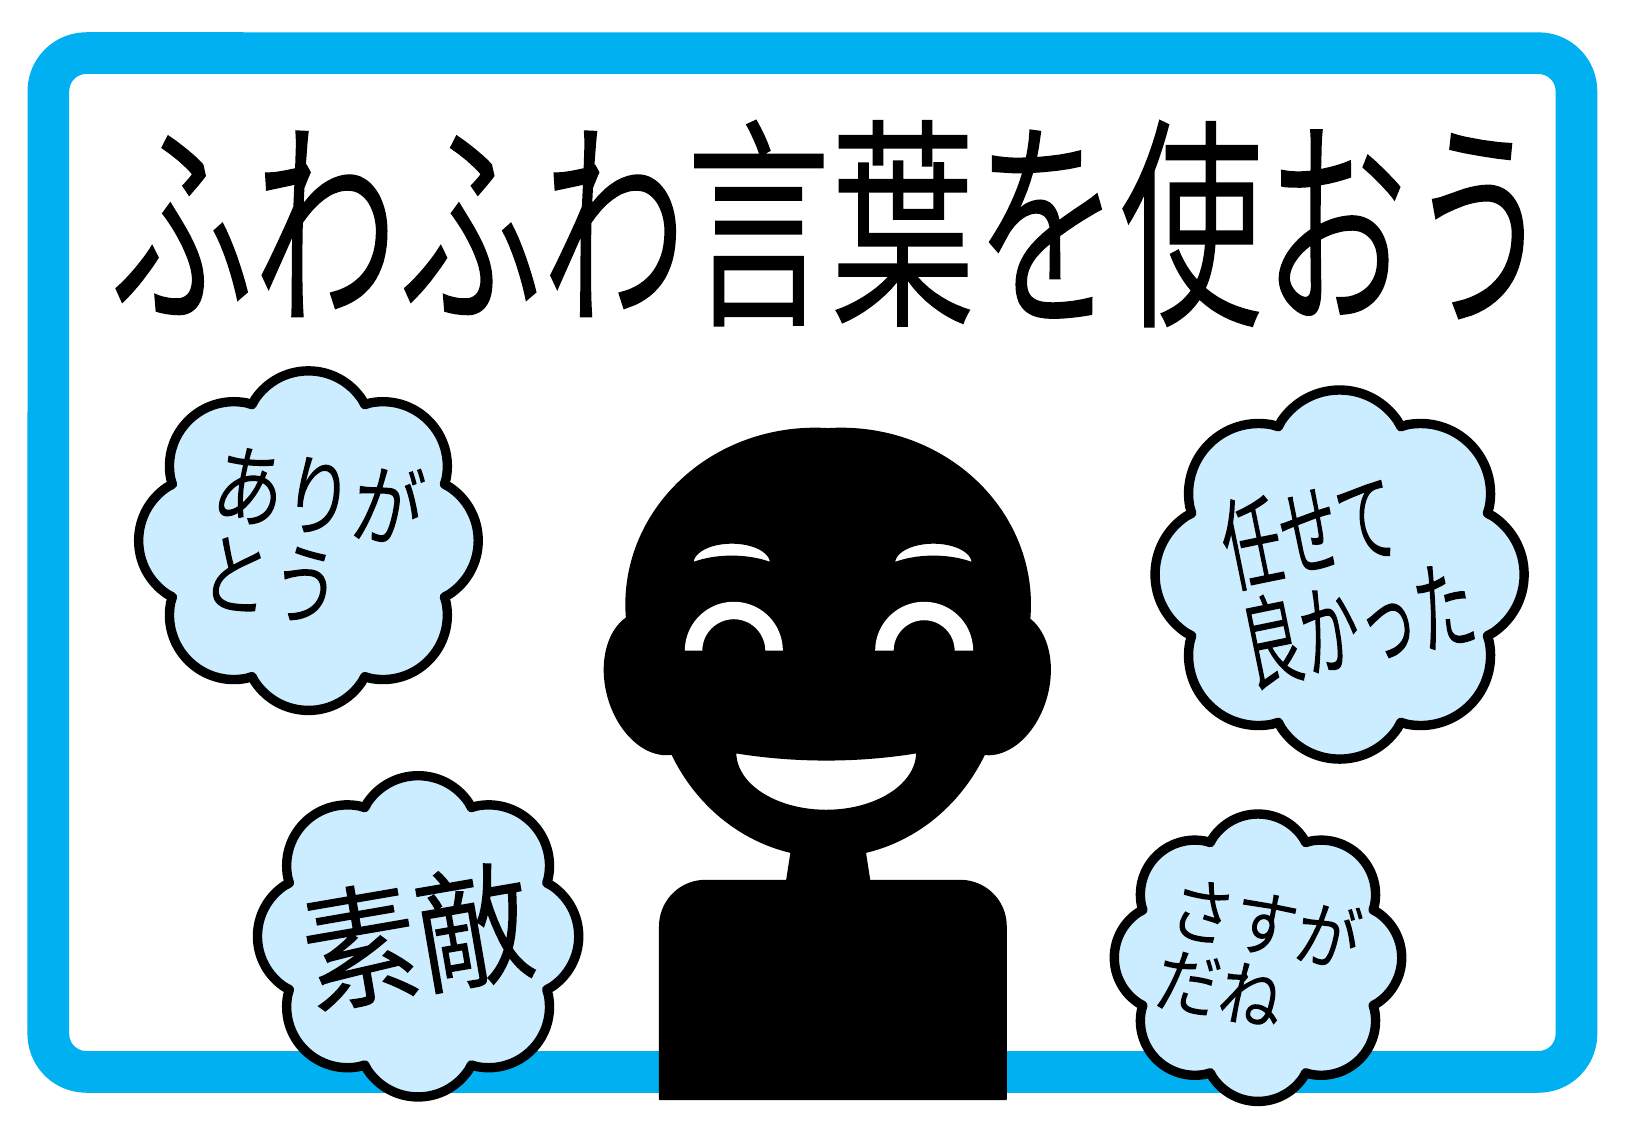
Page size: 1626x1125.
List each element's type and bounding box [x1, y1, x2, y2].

text_box [138, 370, 1525, 1102]
text_box [46, 50, 1579, 1075]
